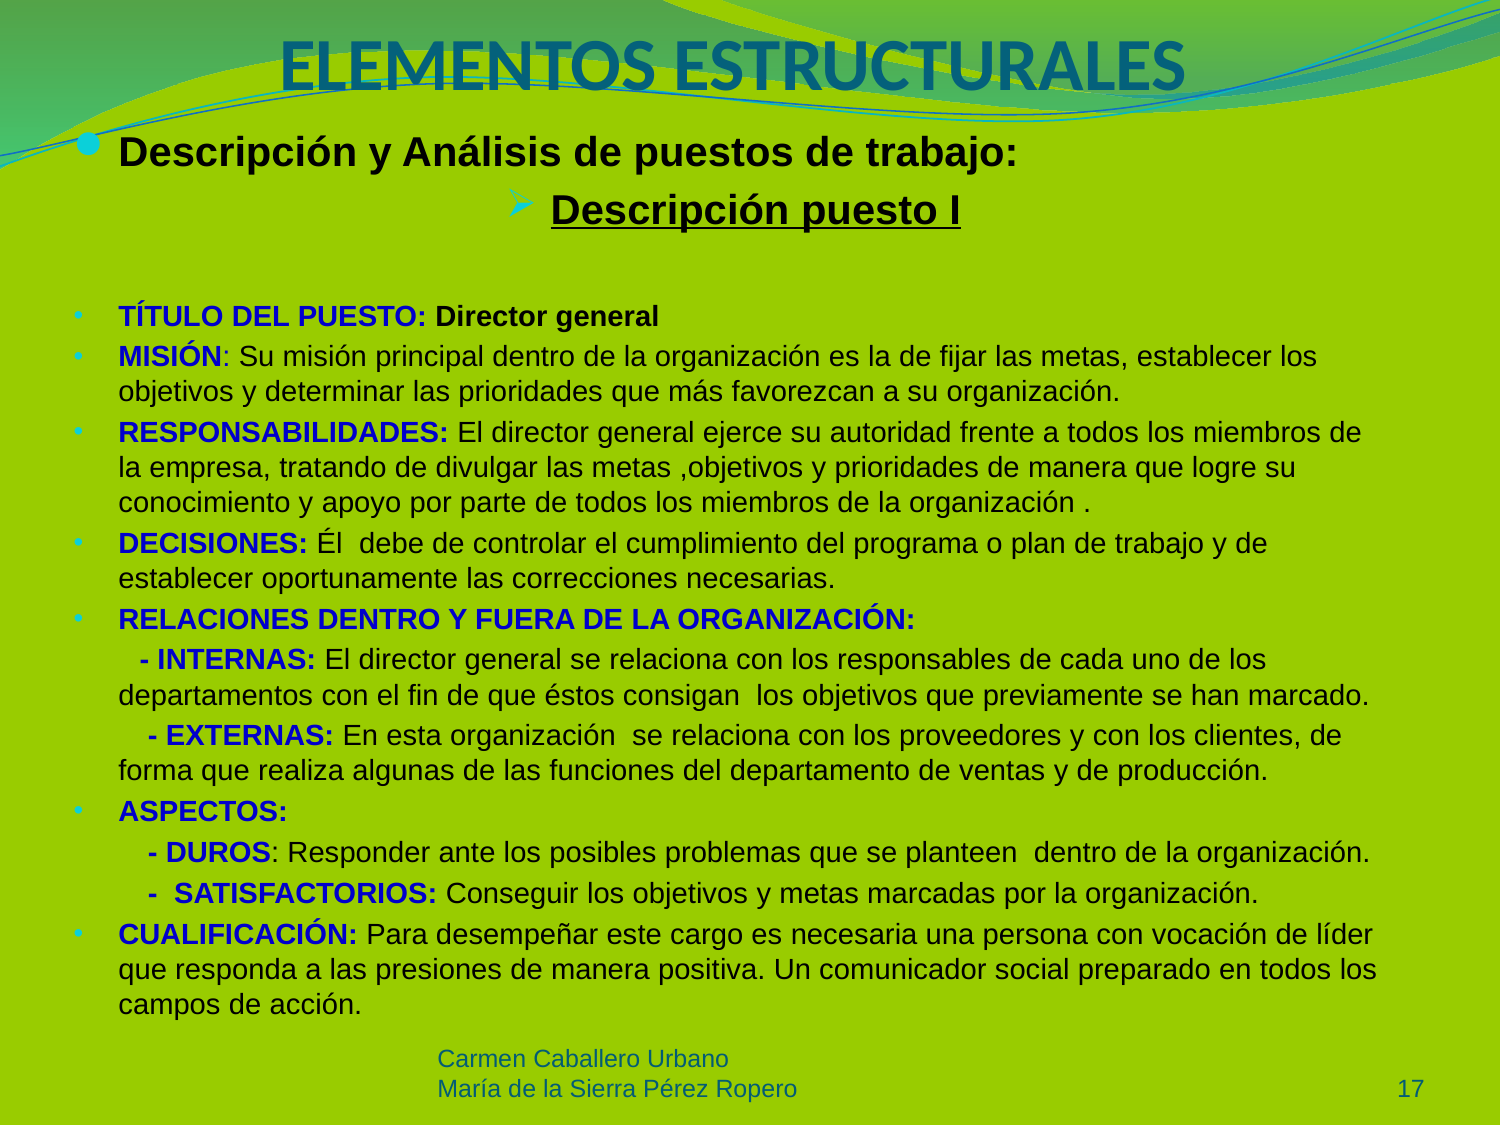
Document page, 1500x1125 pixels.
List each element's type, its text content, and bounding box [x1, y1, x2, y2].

slide_number 17 [1299, 1042, 1425, 1103]
title ELEMENTOS ESTRUCTURALES [58, 0, 1409, 58]
list Descripción y Análisis de puestos de trabajo: Descripción puesto I TÍTULO DEL PUESTO: Director general MISIÓN: Su misión principal dentro de la organización es la de fijar las metas, establecer los objetivos y determinar las prioridades que más favorezcan a su organización. RESPONSABILIDADES: El director general ejerce su autoridad frente a todos los miembros de la empresa, tratando de divulgar las metas ,objetivos y prioridades de manera que logre su conocimiento y apoyo por parte de todos los miembros de la organización . DECISIONES: Él debe de controlar el cumplimiento del programa o plan de trabajo y de establecer oportunamente las correcciones necesarias. RELACIONES DENTRO Y FUERA DE LA ORGANIZACIÓN: - INTERNAS: El director general se relaciona con los responsables de cada uno de los departamentos con el fin de que éstos consigan los objetivos que previamente se han marcado. - EXTERNAS: En esta organización se relaciona con los proveedores y con los clientes, de forma que realiza algunas de las funciones del departamento de ventas y de producción. ASPECTOS: - DUROS: Responder ante los posibles problemas que se planteen dentro de la organización. - SATISFACTORIOS: Conseguir los objetivos y metas marcadas por la organización. CUALIFICACIÓN: Para desempeñar este cargo es necesaria una persona con vocación de líder que responda a las presiones de manera positiva. Un comunicador social preparado en todos los campos de acción. [58, 58, 1409, 1044]
footer Carmen Caballero Urbano María de la Sierra Pérez Ropero [437, 1042, 988, 1103]
